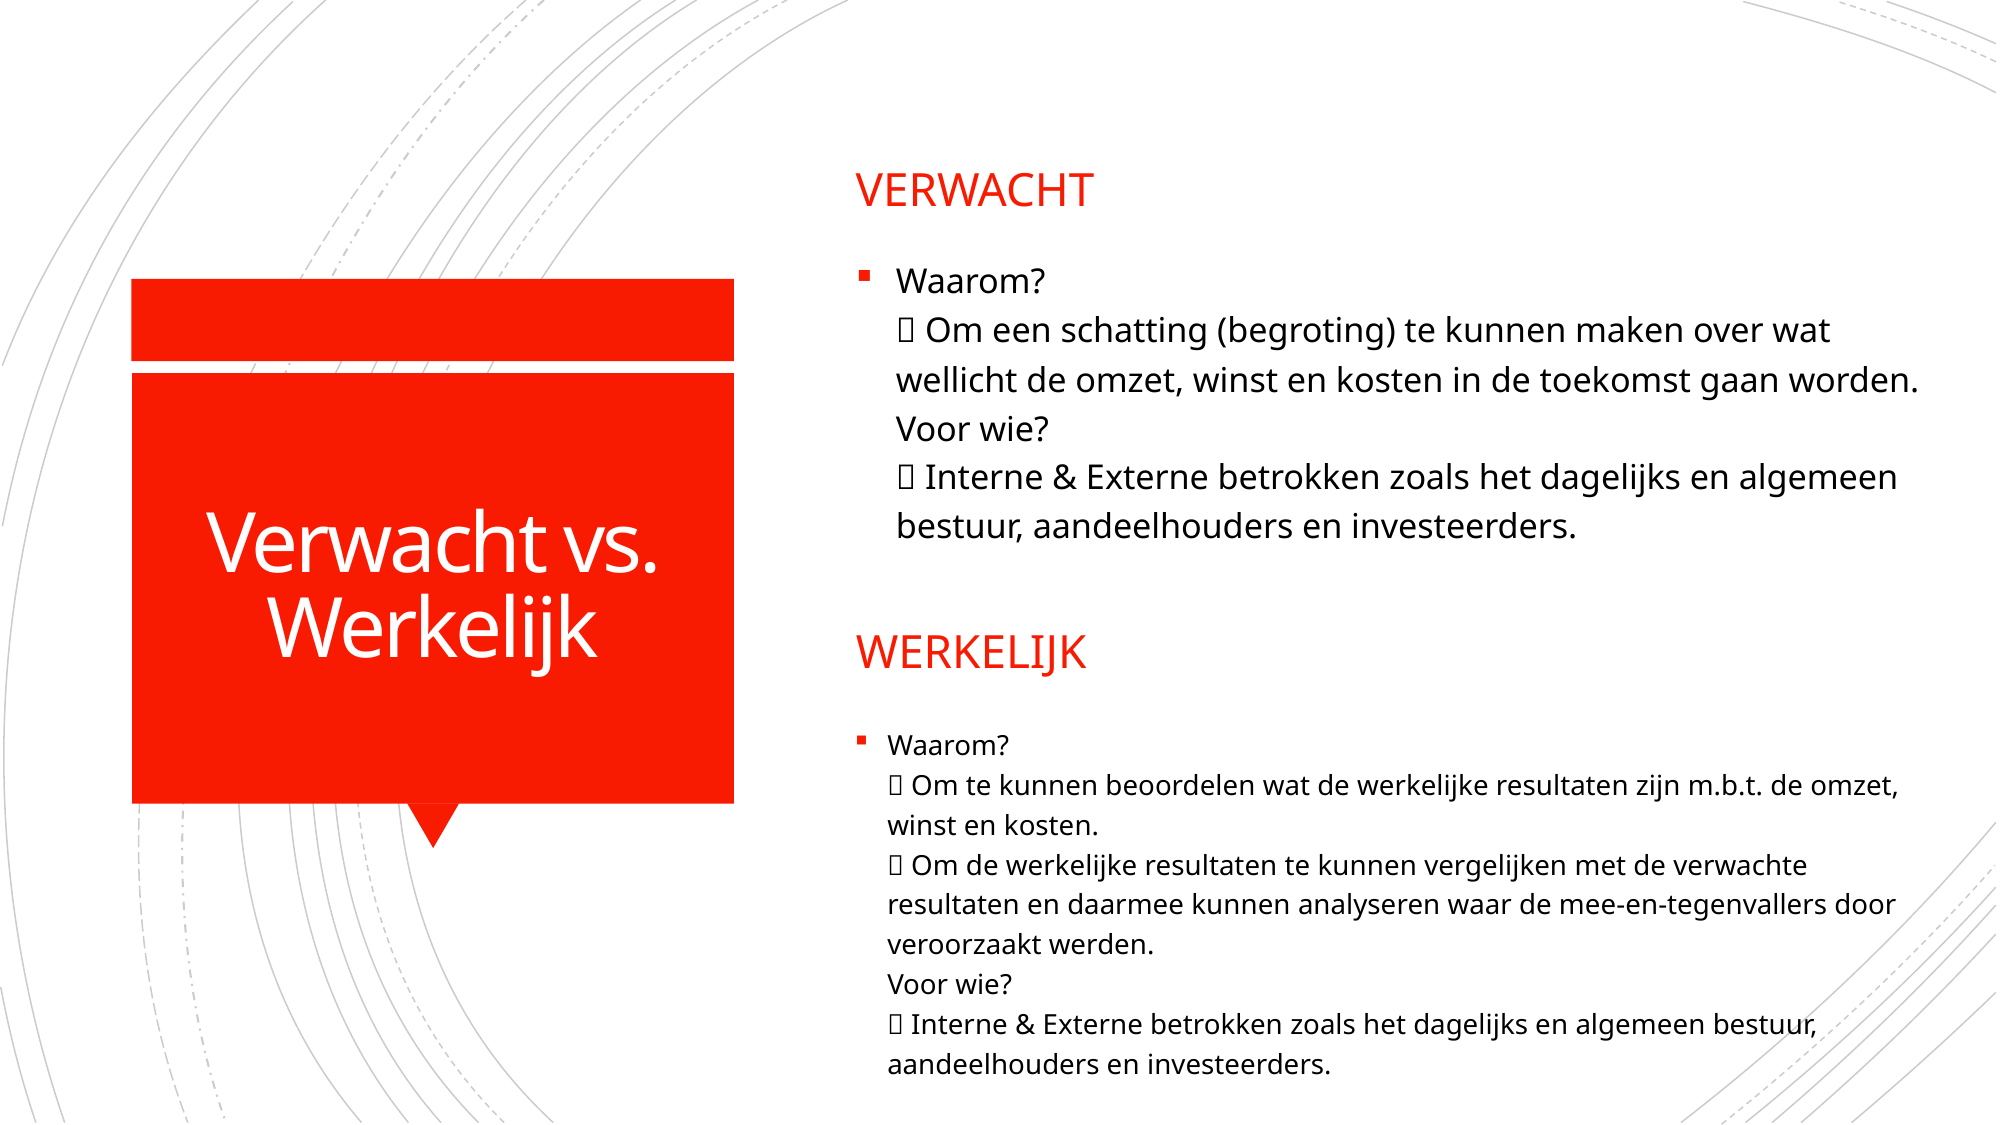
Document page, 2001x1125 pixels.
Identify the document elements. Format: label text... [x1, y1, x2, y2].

list Werkelijk [840, 593, 1869, 707]
list Waarom?  Om een schatting (begroting) te kunnen maken over wat wellicht de omzet, winst en kosten in de toekomst gaan worden. Voor wie?  Interne & Externe betrokken zoals het dagelijks en algemeen bestuur, aandeelhouders en investeerders. [840, 244, 1955, 607]
list Waarom?  Om te kunnen beoordelen wat de werkelijke resultaten zijn m.b.t. de omzet, winst en kosten.  Om de werkelijke resultaten te kunnen vergelijken met de verwachte resultaten en daarmee kunnen analyseren waar de mee-en-tegenvallers door veroorzaakt werden. Voor wie?  Interne & Externe betrokken zoals het dagelijks en algemeen bestuur, aandeelhouders en investeerders. [839, 713, 1955, 1089]
list Verwacht [840, 131, 1869, 244]
title Verwacht vs. Werkelijk [145, 387, 721, 792]
